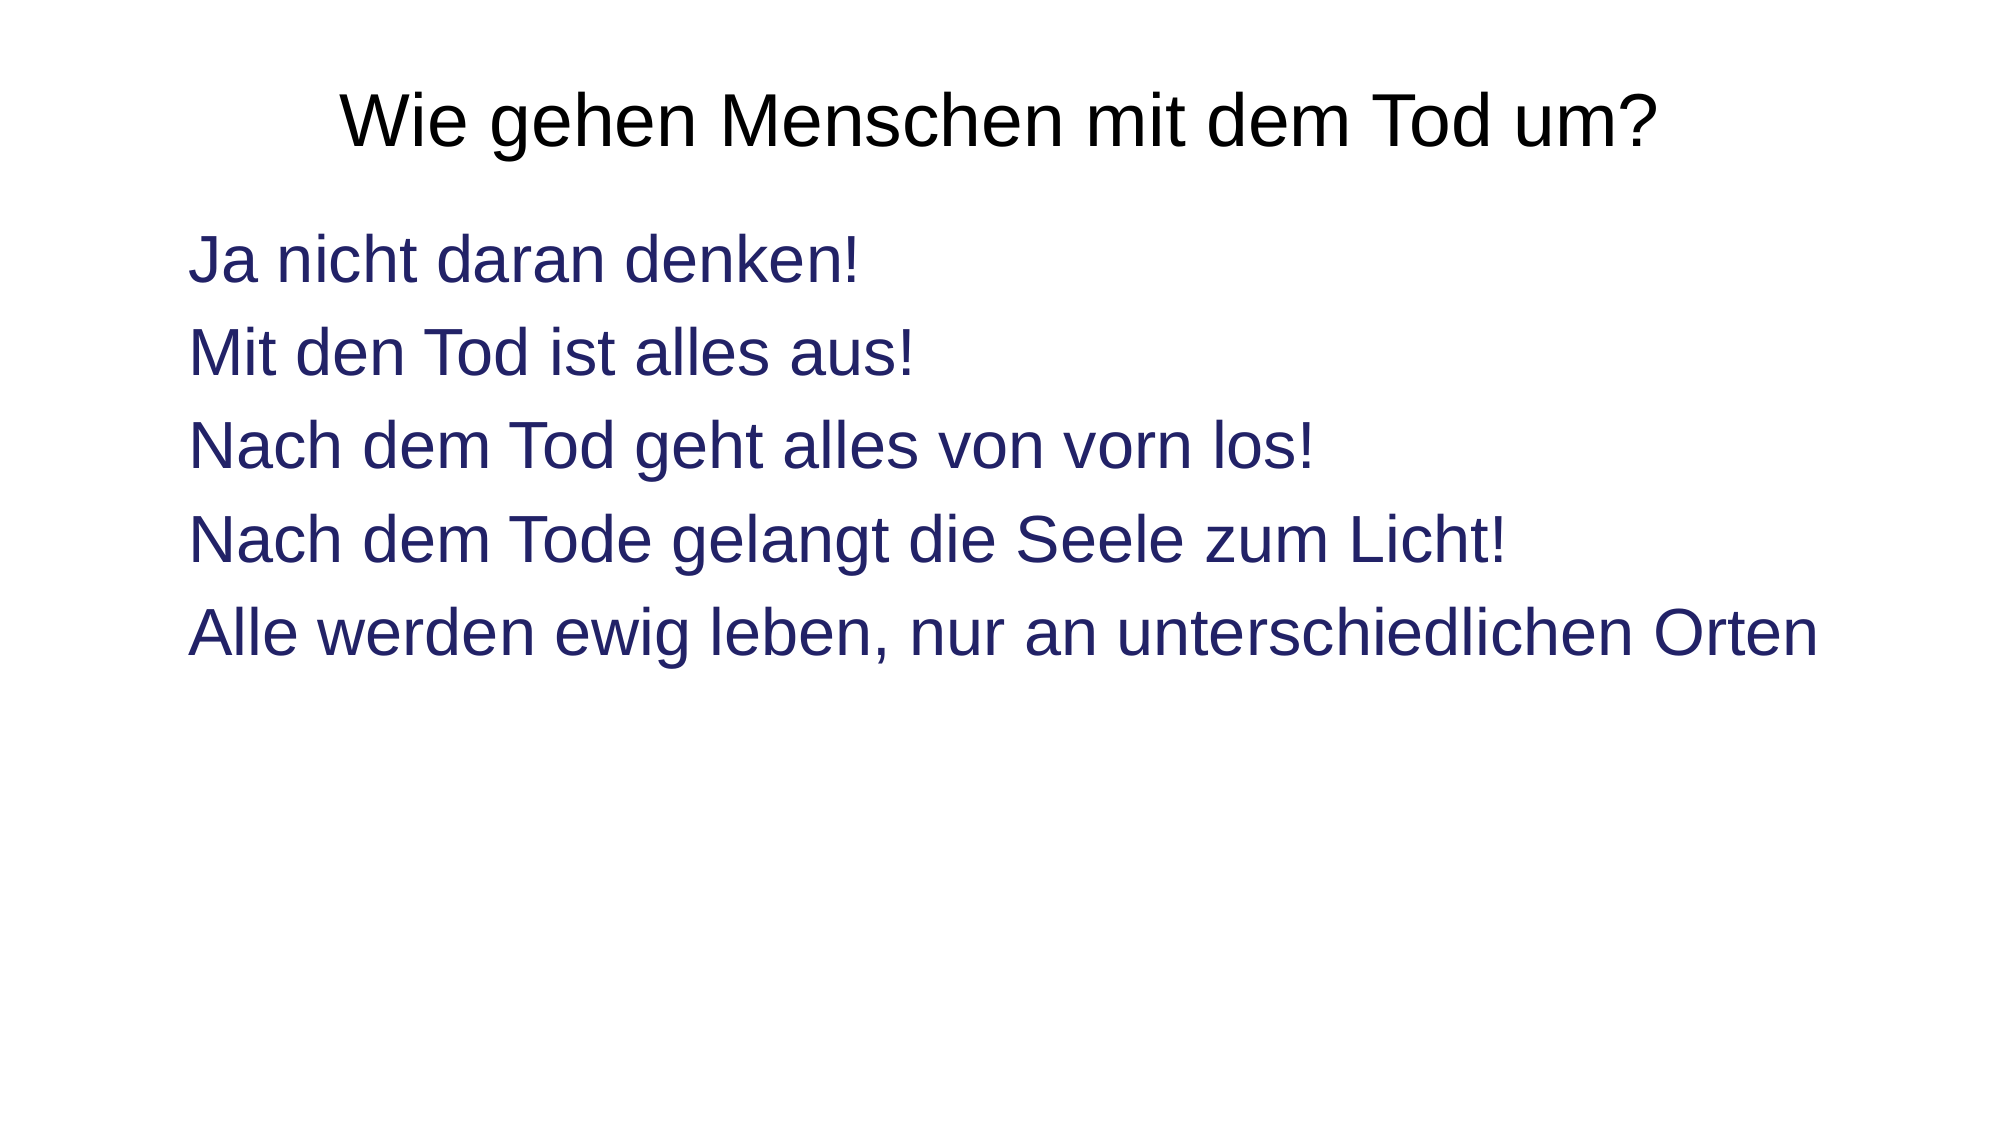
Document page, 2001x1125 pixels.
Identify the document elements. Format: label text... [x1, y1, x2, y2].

list Ja nicht daran denken! Mit den Tod ist alles aus! Nach dem Tod geht alles von vorn los! Nach dem Tode gelangt die Seele zum Licht! Alle werden ewig leben, nur an unterschiedlichen Orten [173, 208, 1875, 716]
title Wie gehen Menschen mit dem Tod um? [249, 0, 1750, 208]
